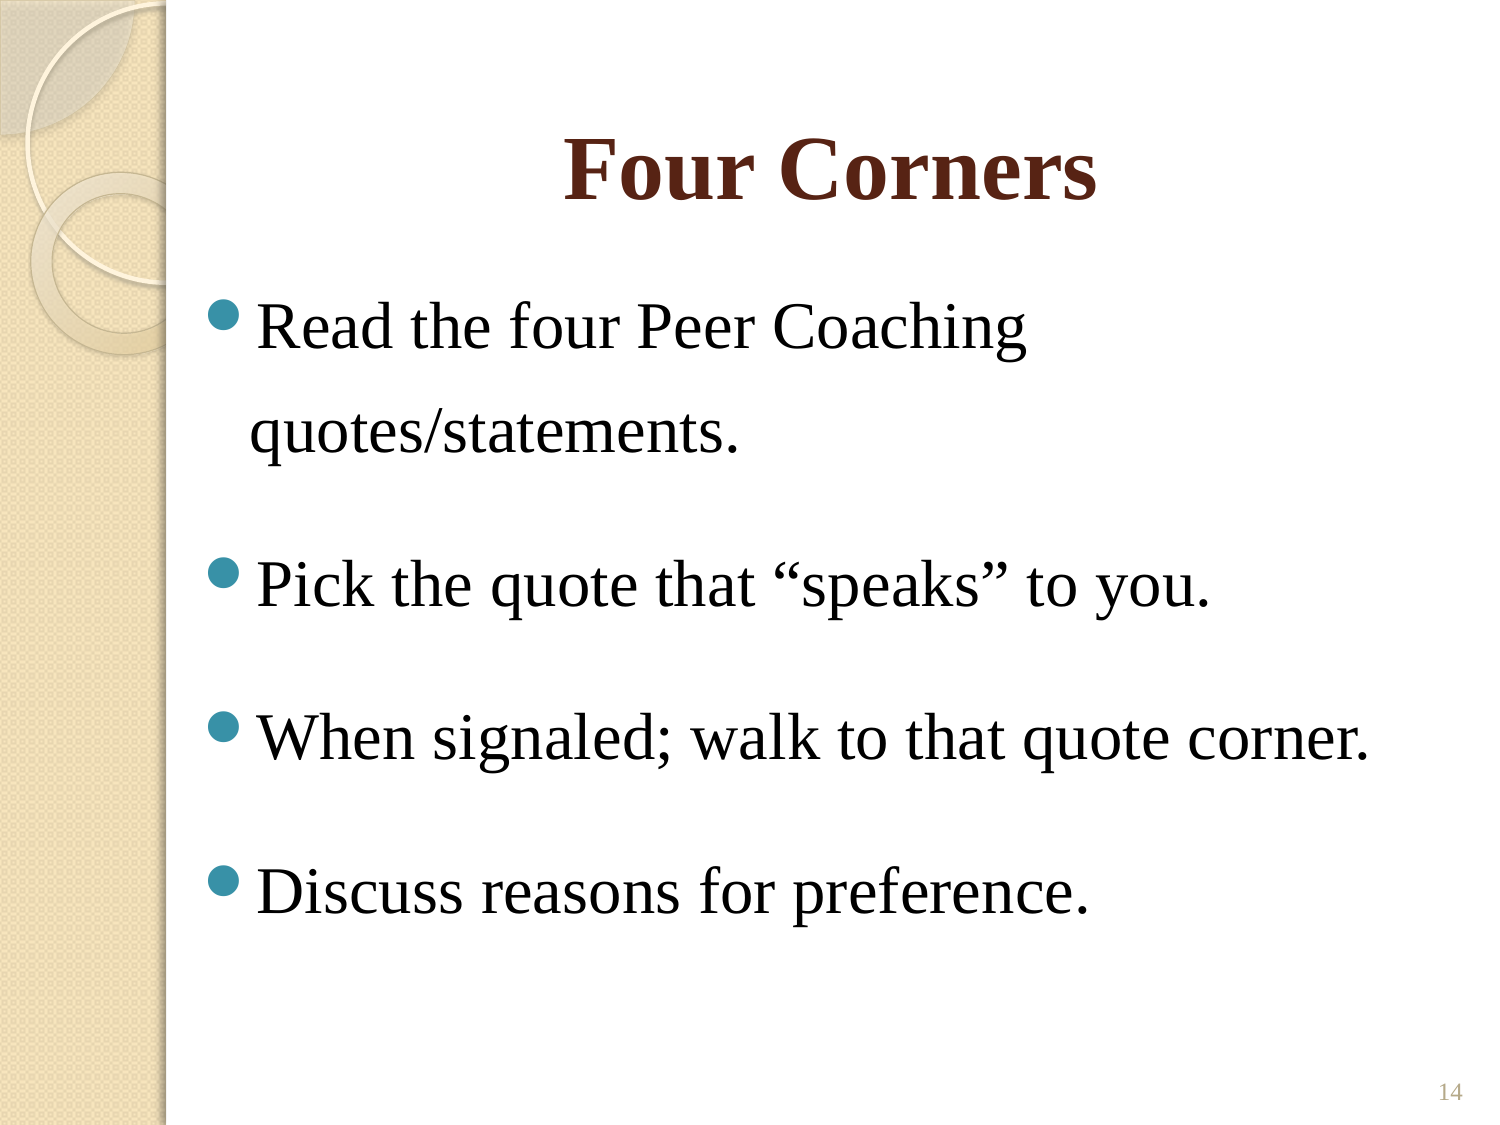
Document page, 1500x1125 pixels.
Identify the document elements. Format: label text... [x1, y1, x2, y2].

list Read the four Peer Coaching quotes/statements. Pick the quote that “speaks” to you. When signaled; walk to that quote corner. Discuss reasons for preference. [174, 249, 1500, 976]
slide_number 14 [1413, 1034, 1488, 1113]
title Four Corners [162, 99, 1500, 225]
